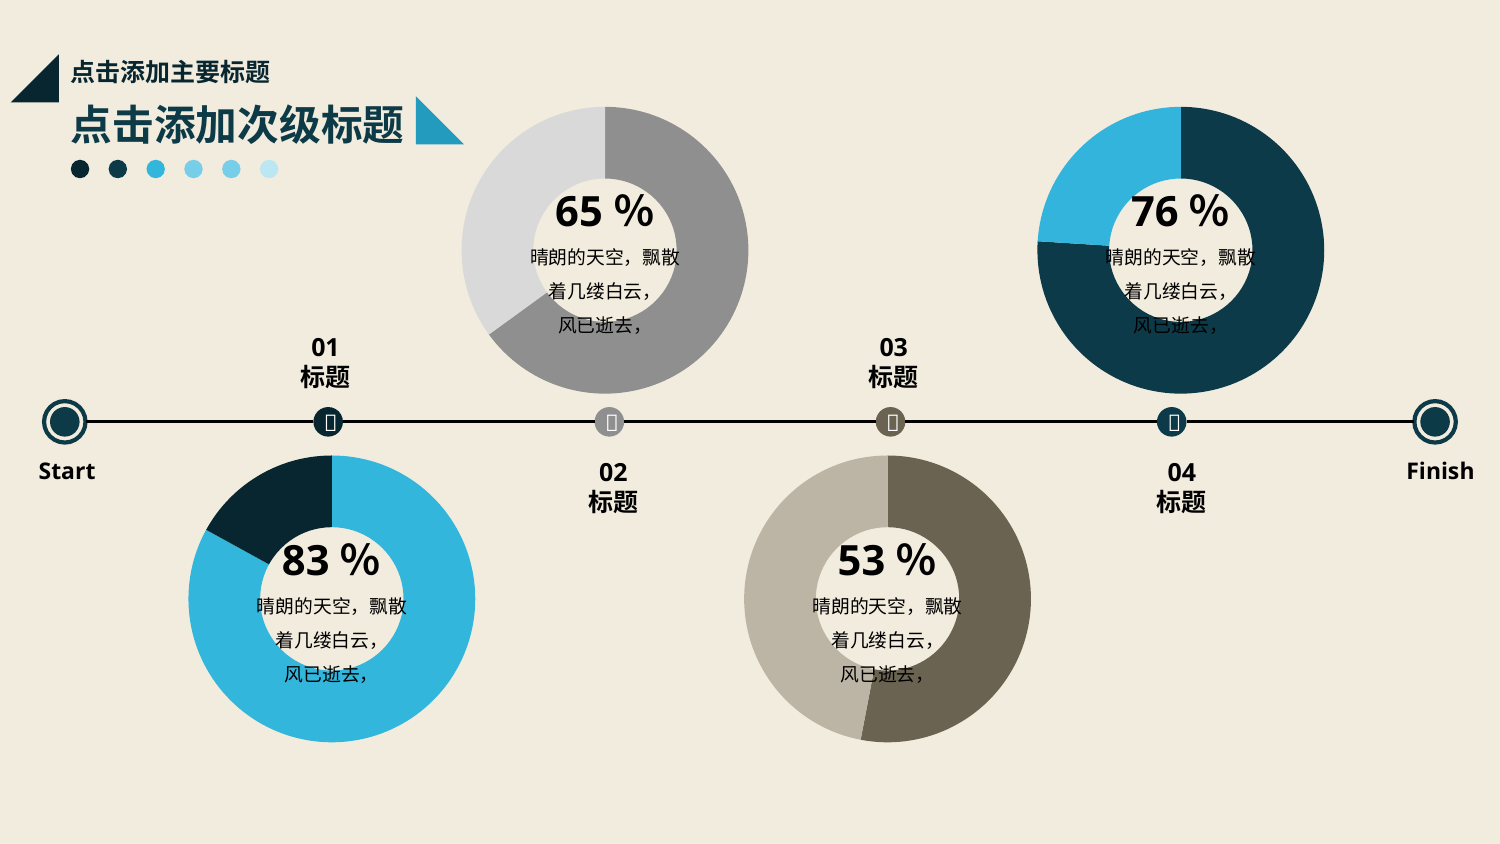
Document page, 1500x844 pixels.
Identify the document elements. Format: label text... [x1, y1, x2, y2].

text_box  [1155, 408, 1189, 439]
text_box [663, 449, 1112, 749]
text_box 04 标题 [1114, 449, 1252, 525]
text_box 01 标题 [255, 323, 375, 399]
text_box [380, 100, 830, 400]
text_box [956, 100, 1406, 400]
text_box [10, 48, 465, 179]
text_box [43, 400, 86, 443]
text_box  [311, 404, 345, 439]
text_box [1414, 400, 1457, 443]
text_box  [592, 408, 627, 439]
text_box 03 标题 [834, 323, 951, 399]
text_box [107, 449, 557, 749]
text_box Finish [1384, 449, 1496, 492]
text_box 02 标题 [558, 449, 661, 525]
text_box Start [11, 449, 105, 492]
text_box  [873, 404, 908, 439]
